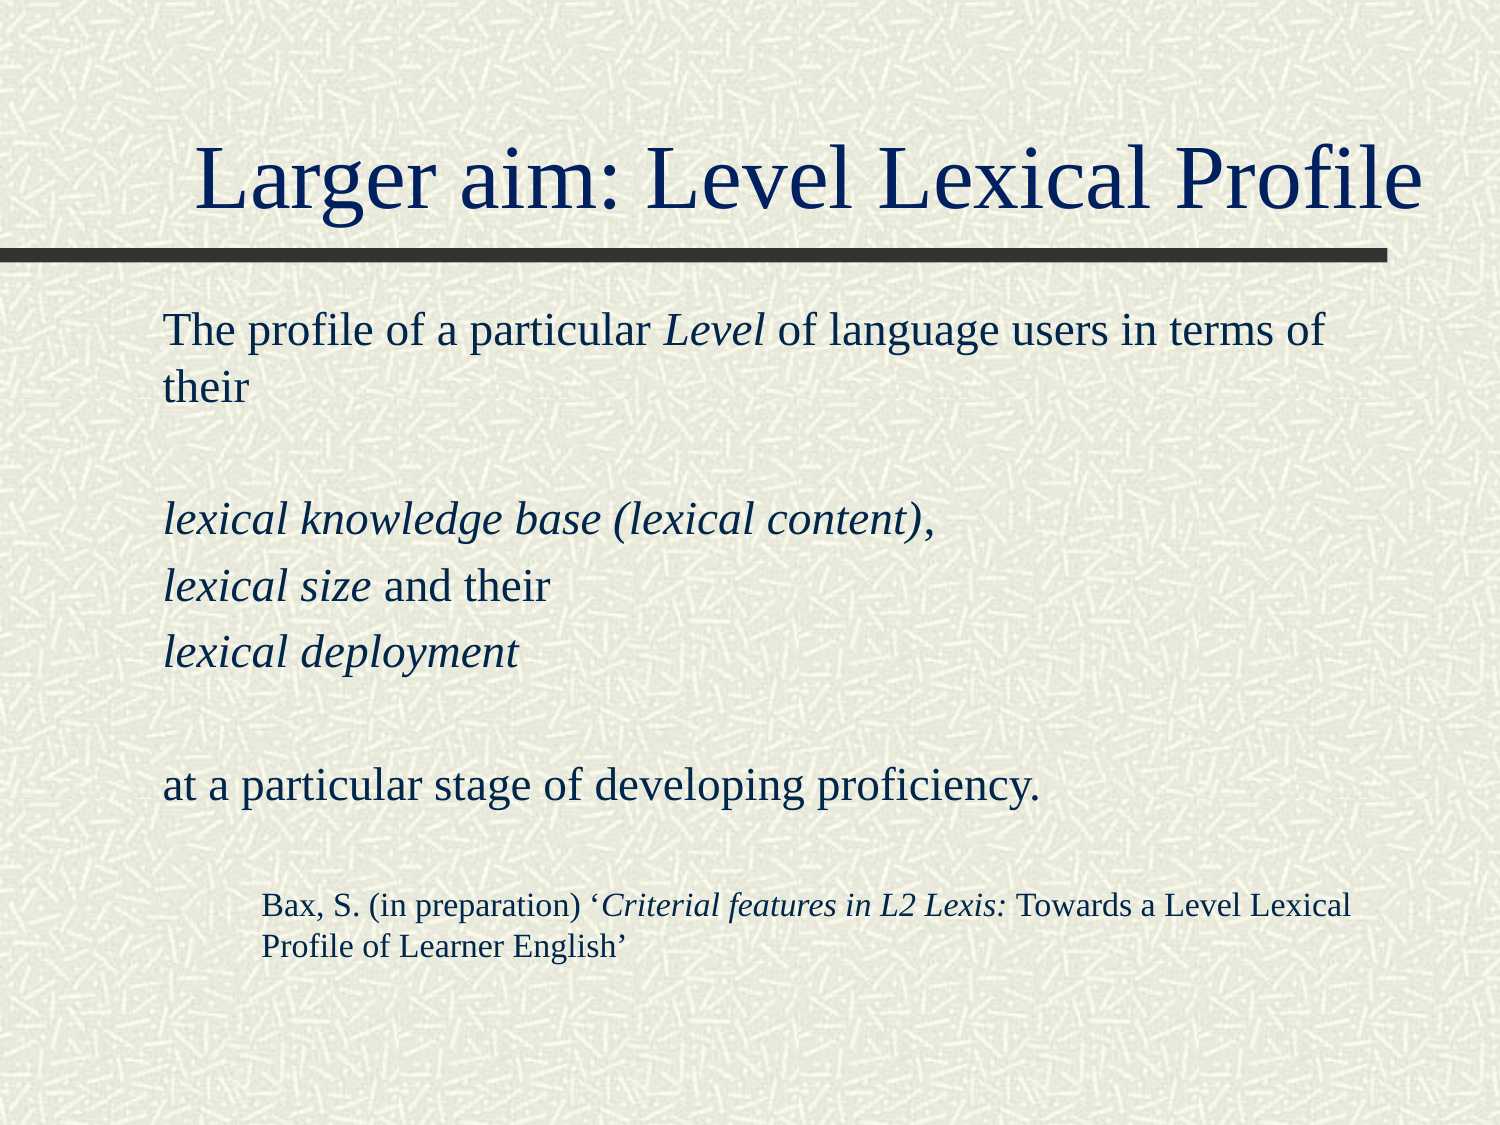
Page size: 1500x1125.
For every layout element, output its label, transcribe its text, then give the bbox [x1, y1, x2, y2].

picture [0, 0, 1500, 1125]
title Larger aim: Level Lexical Profile [179, 46, 1455, 235]
list The profile of a particular Level of language users in terms of their lexical knowledge base (lexical content), lexical size and their lexical deployment at a particular stage of developing proficiency. Bax, S. (in preparation) ‘Criterial features in L2 Lexis: Towards a Level Lexical Profile of Learner English’ [147, 290, 1423, 979]
